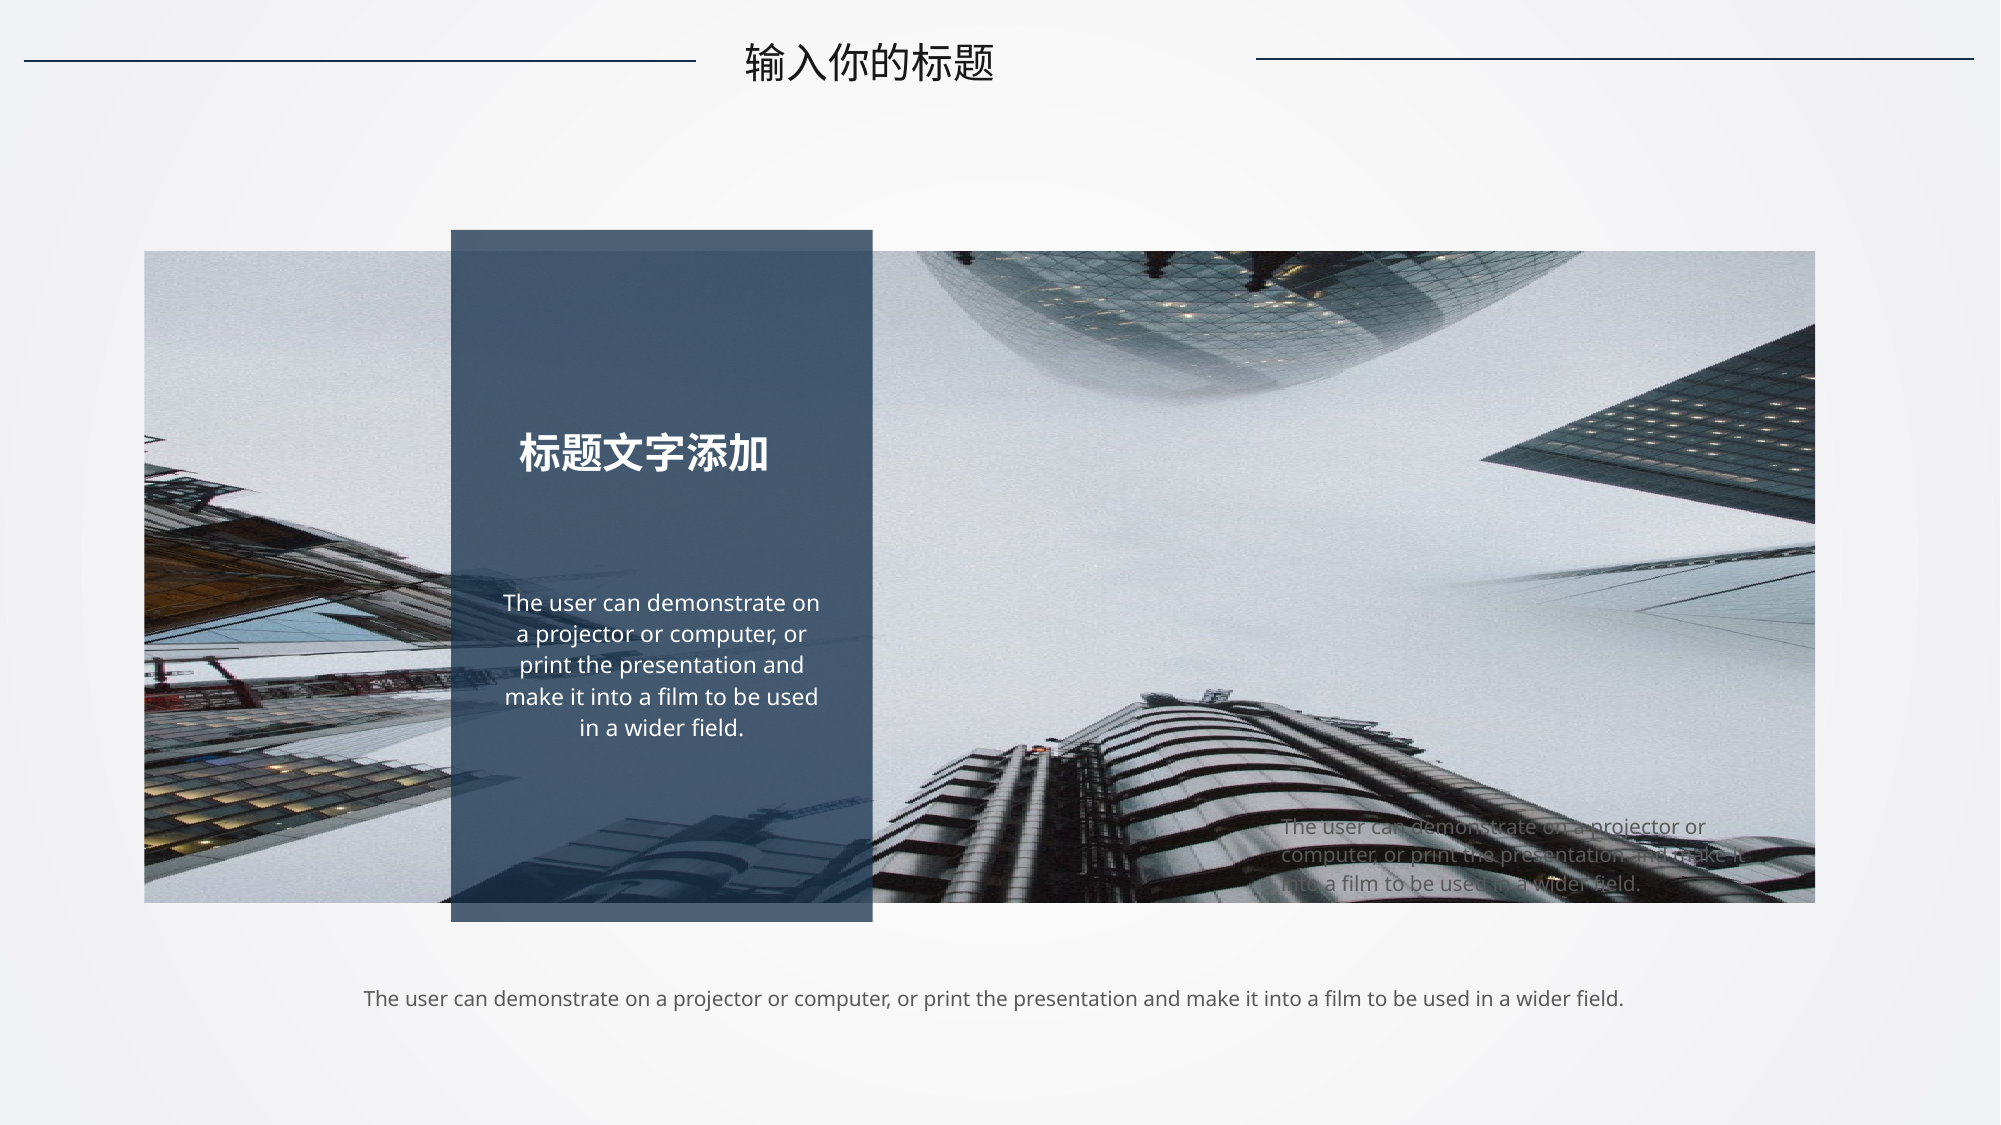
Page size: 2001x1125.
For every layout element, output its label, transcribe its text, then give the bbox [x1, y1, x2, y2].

text_box The user can demonstrate on a projector or computer, or print the presentation and make it into a film to be used in a wider field. [1266, 802, 1779, 903]
text_box [143, 251, 450, 903]
text_box 标题文字添加 [416, 409, 785, 485]
text_box The user can demonstrate on a projector or computer, or print the presentation and make it into a film to be used in a wider field. [348, 975, 1859, 1019]
text_box [450, 229, 874, 923]
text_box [23, 36, 1974, 88]
text_box The user can demonstrate on a projector or computer, or print the presentation and make it into a film to be used in a wider field. [480, 577, 844, 749]
text_box [874, 251, 1816, 903]
